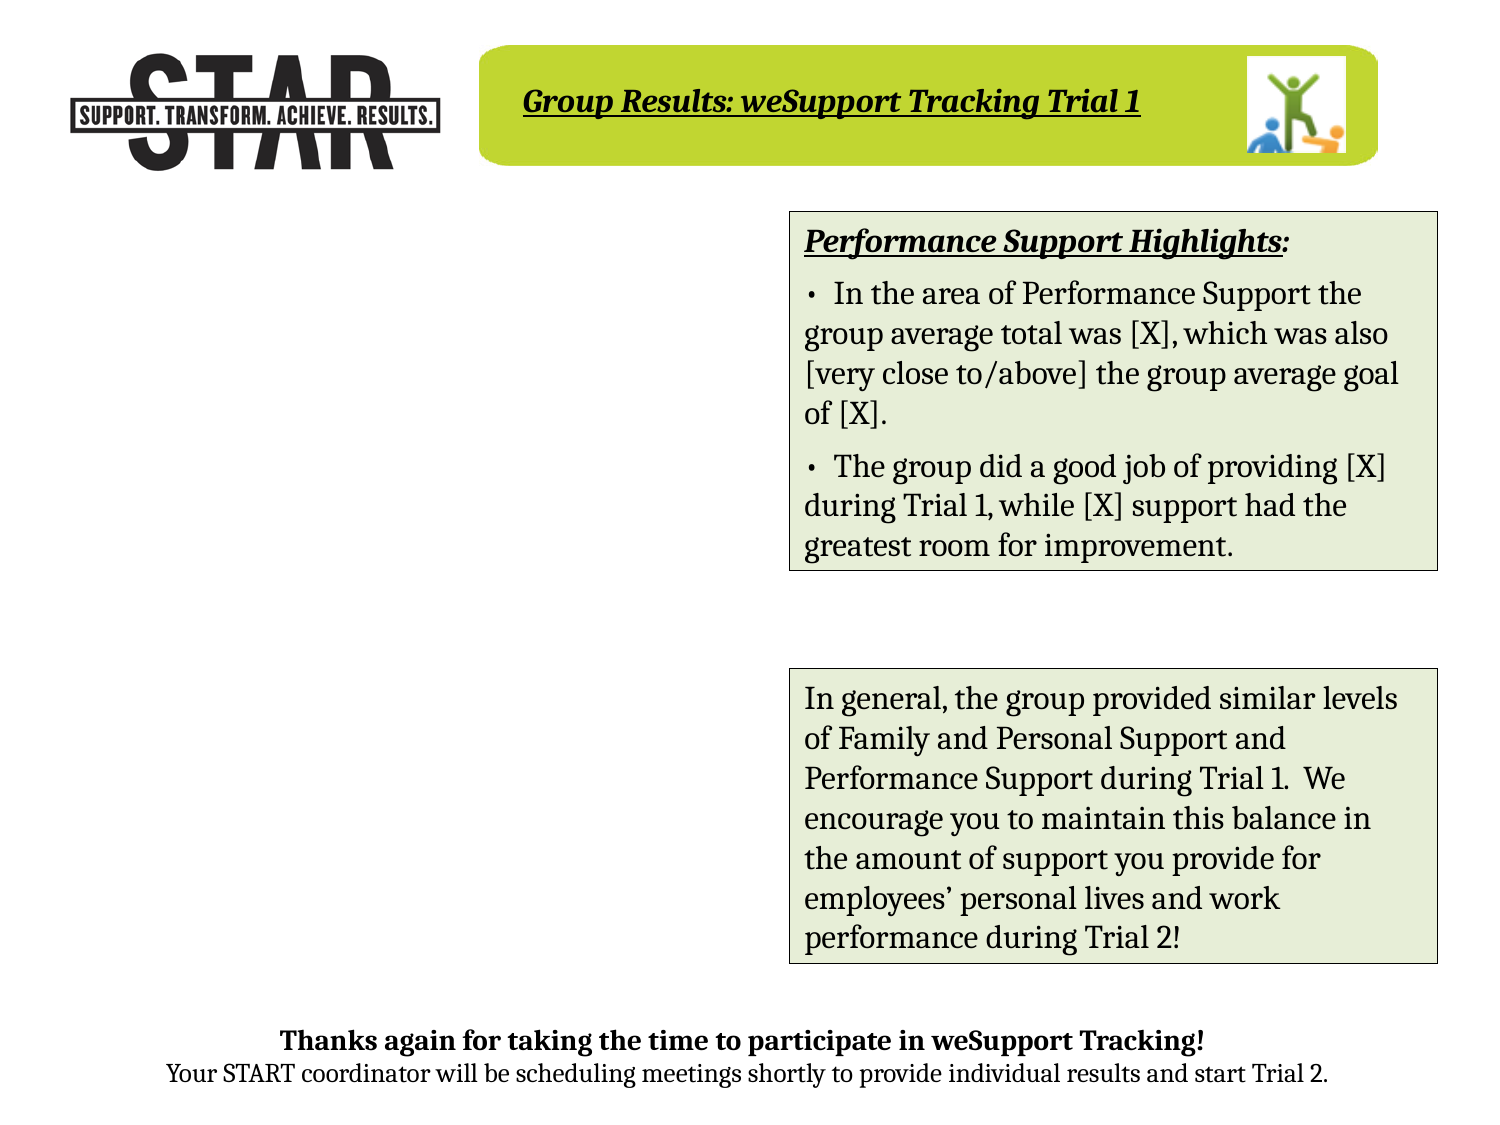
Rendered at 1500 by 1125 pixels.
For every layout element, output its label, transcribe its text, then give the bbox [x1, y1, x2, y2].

picture [59, 41, 456, 180]
text_box Thanks again for taking the time to participate in weSupport Tracking! Your START coordinator will be scheduling meetings shortly to provide individual results and start Trial 2. [0, 1013, 1500, 1096]
text_box In general, the group provided similar levels of Family and Personal Support and Performance Support during Trial 1. We encourage you to maintain this balance in the amount of support you provide for employees’ personal lives and work performance during Trial 2! [789, 668, 1438, 964]
text_box Performance Support Highlights: • In the area of Performance Support the group average total was [X], which was also [very close to/above] the group average goal of [X]. • The group did a good job of providing [X] during Trial 1, while [X] support had the greatest room for improvement. [789, 211, 1438, 571]
picture [479, 45, 1379, 167]
